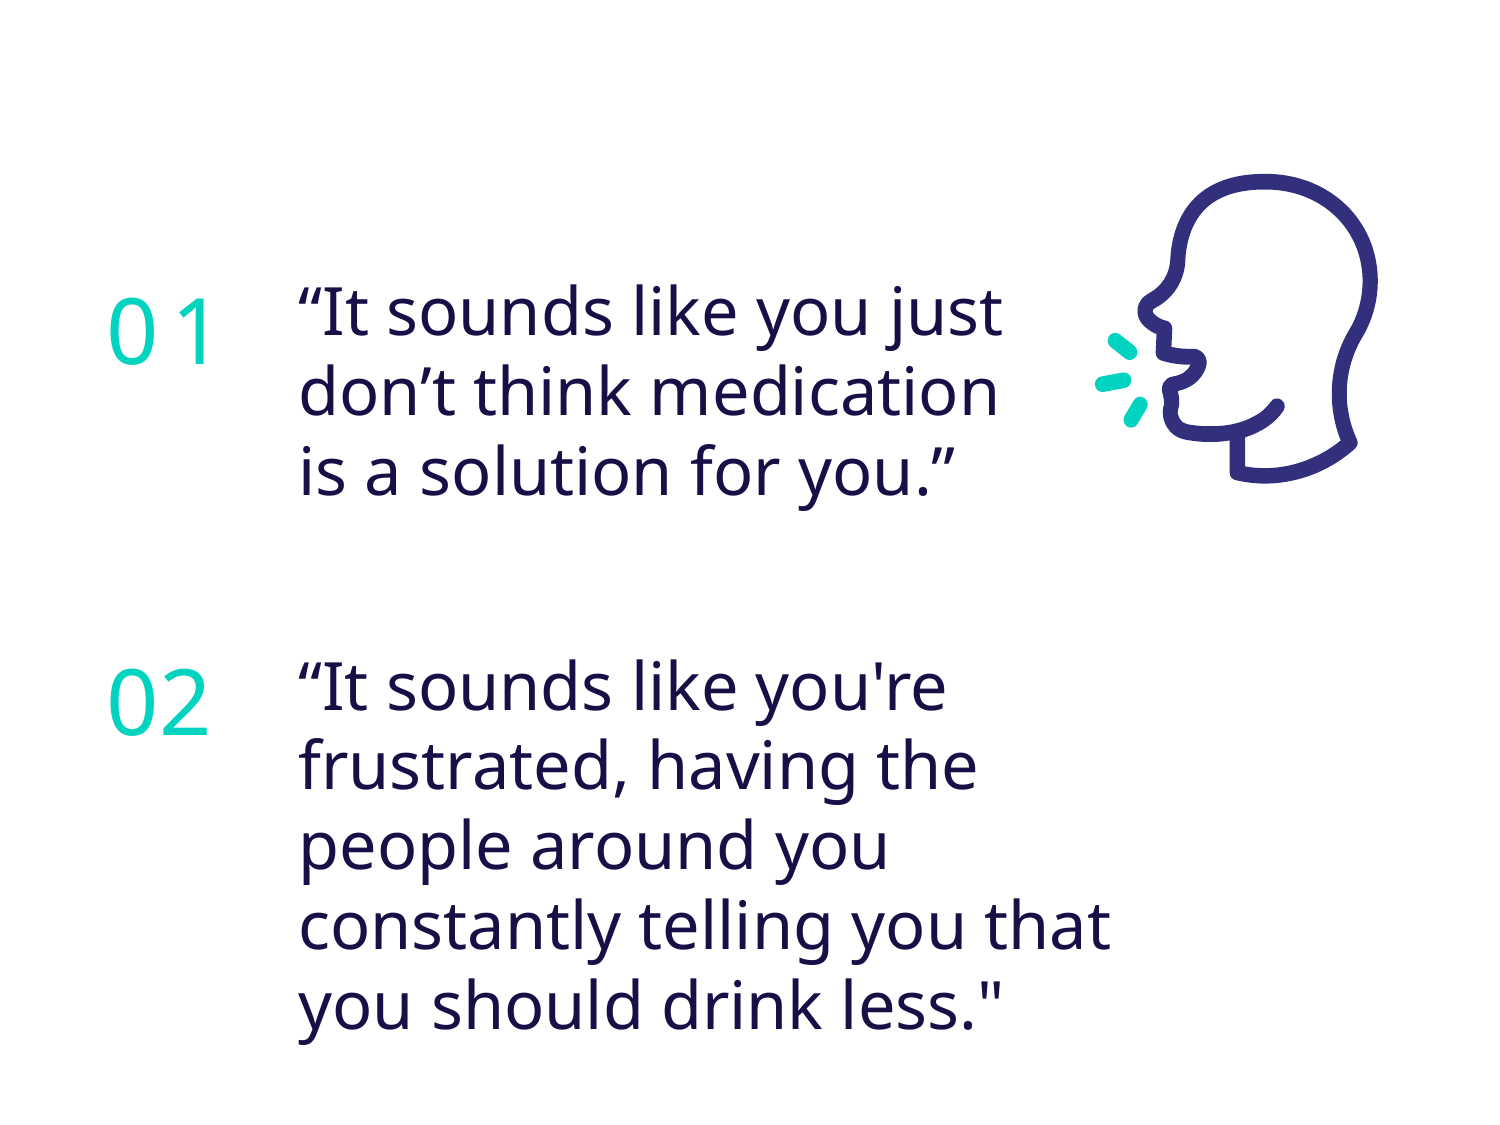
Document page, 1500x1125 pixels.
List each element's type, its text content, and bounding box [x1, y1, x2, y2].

text_box “It sounds like you just don’t think medication is a solution for you.” [283, 261, 1071, 517]
text_box 02 [92, 635, 259, 761]
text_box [1095, 173, 1378, 484]
text_box “It sounds like you're frustrated, having the people around you constantly telling you that you should drink less." [283, 635, 1166, 1051]
text_box 01 [92, 265, 259, 391]
